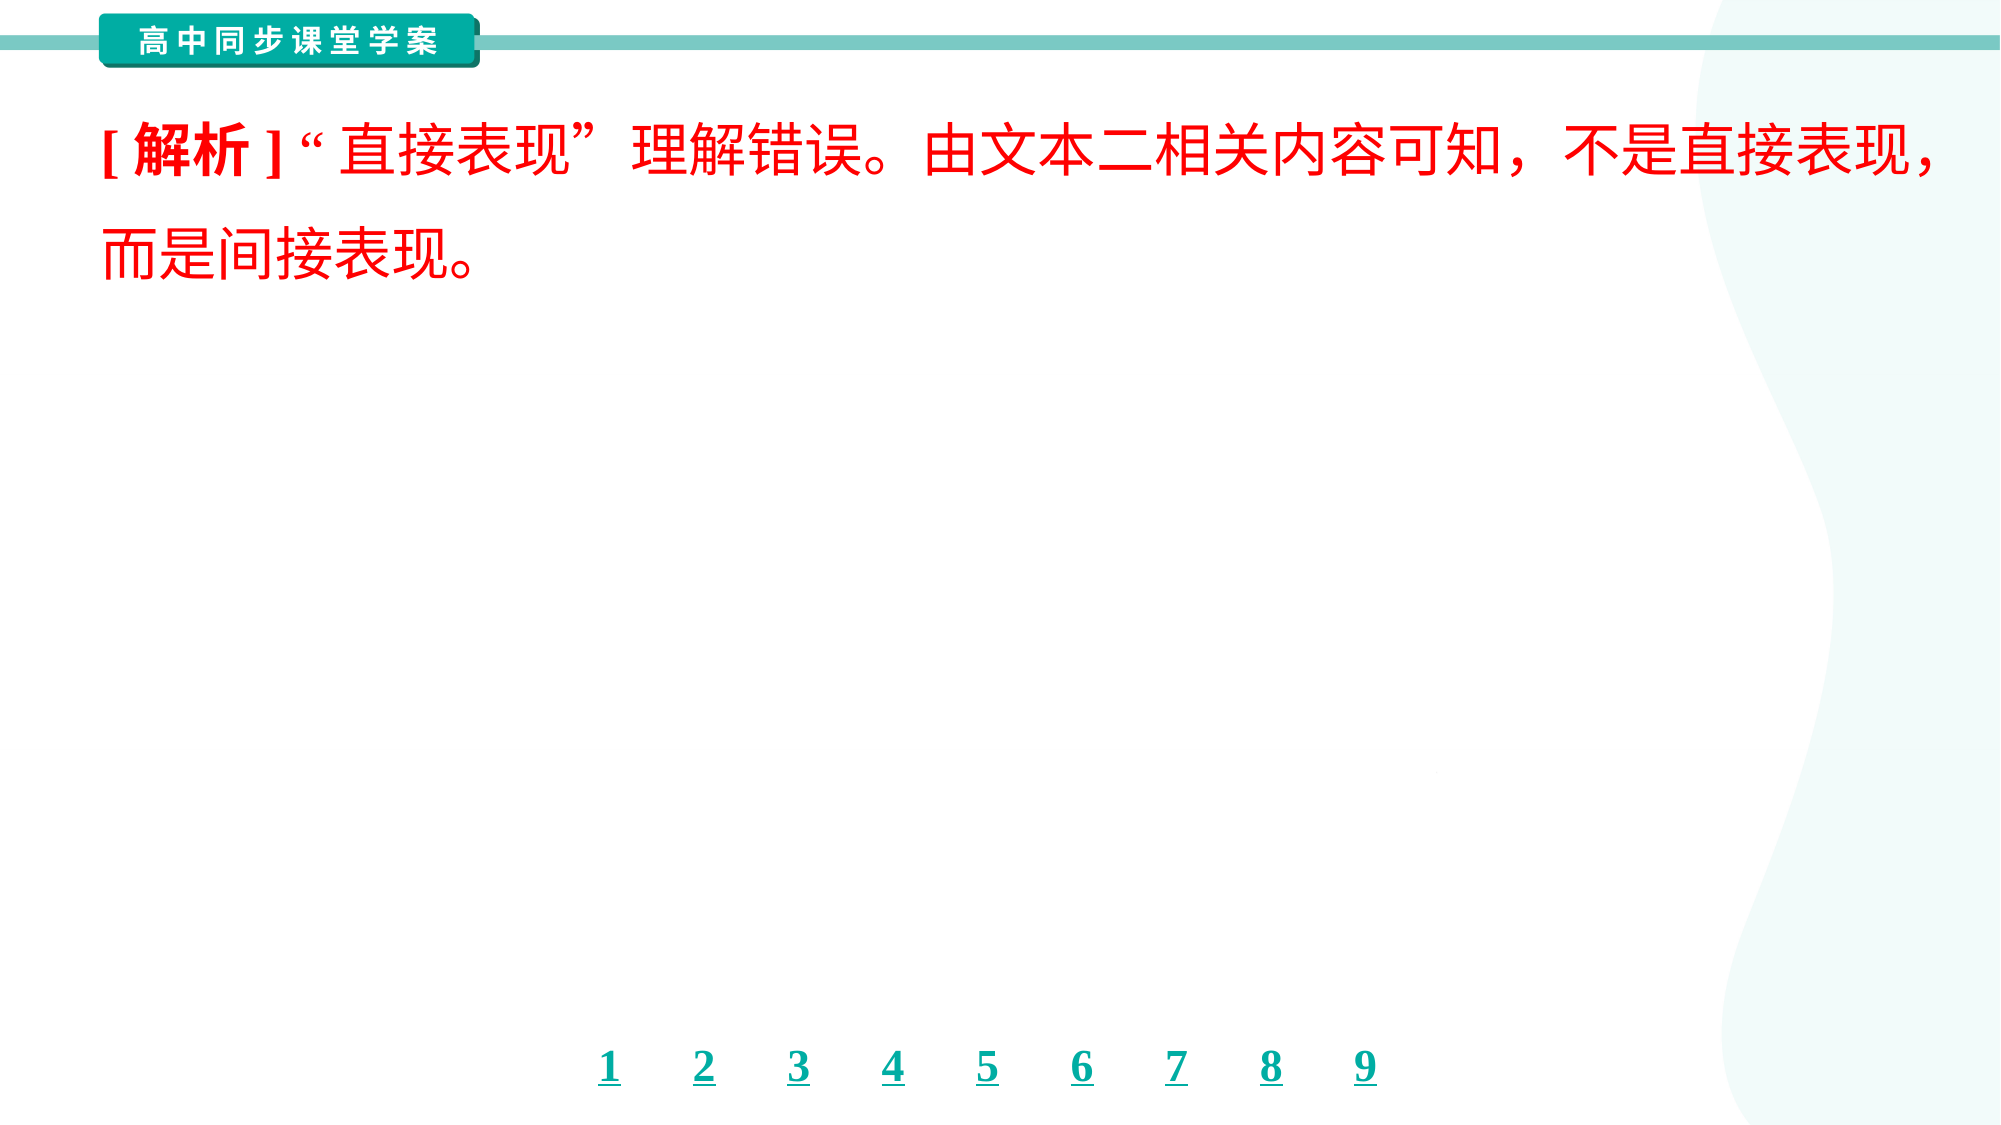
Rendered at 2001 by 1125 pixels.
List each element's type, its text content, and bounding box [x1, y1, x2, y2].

picture [0, 0, 2000, 1125]
text_box [解析] “直接表现”理解错误。由文本二相关内容可知，不是直接表现， 而是间接表现。 [100, 76, 1899, 277]
